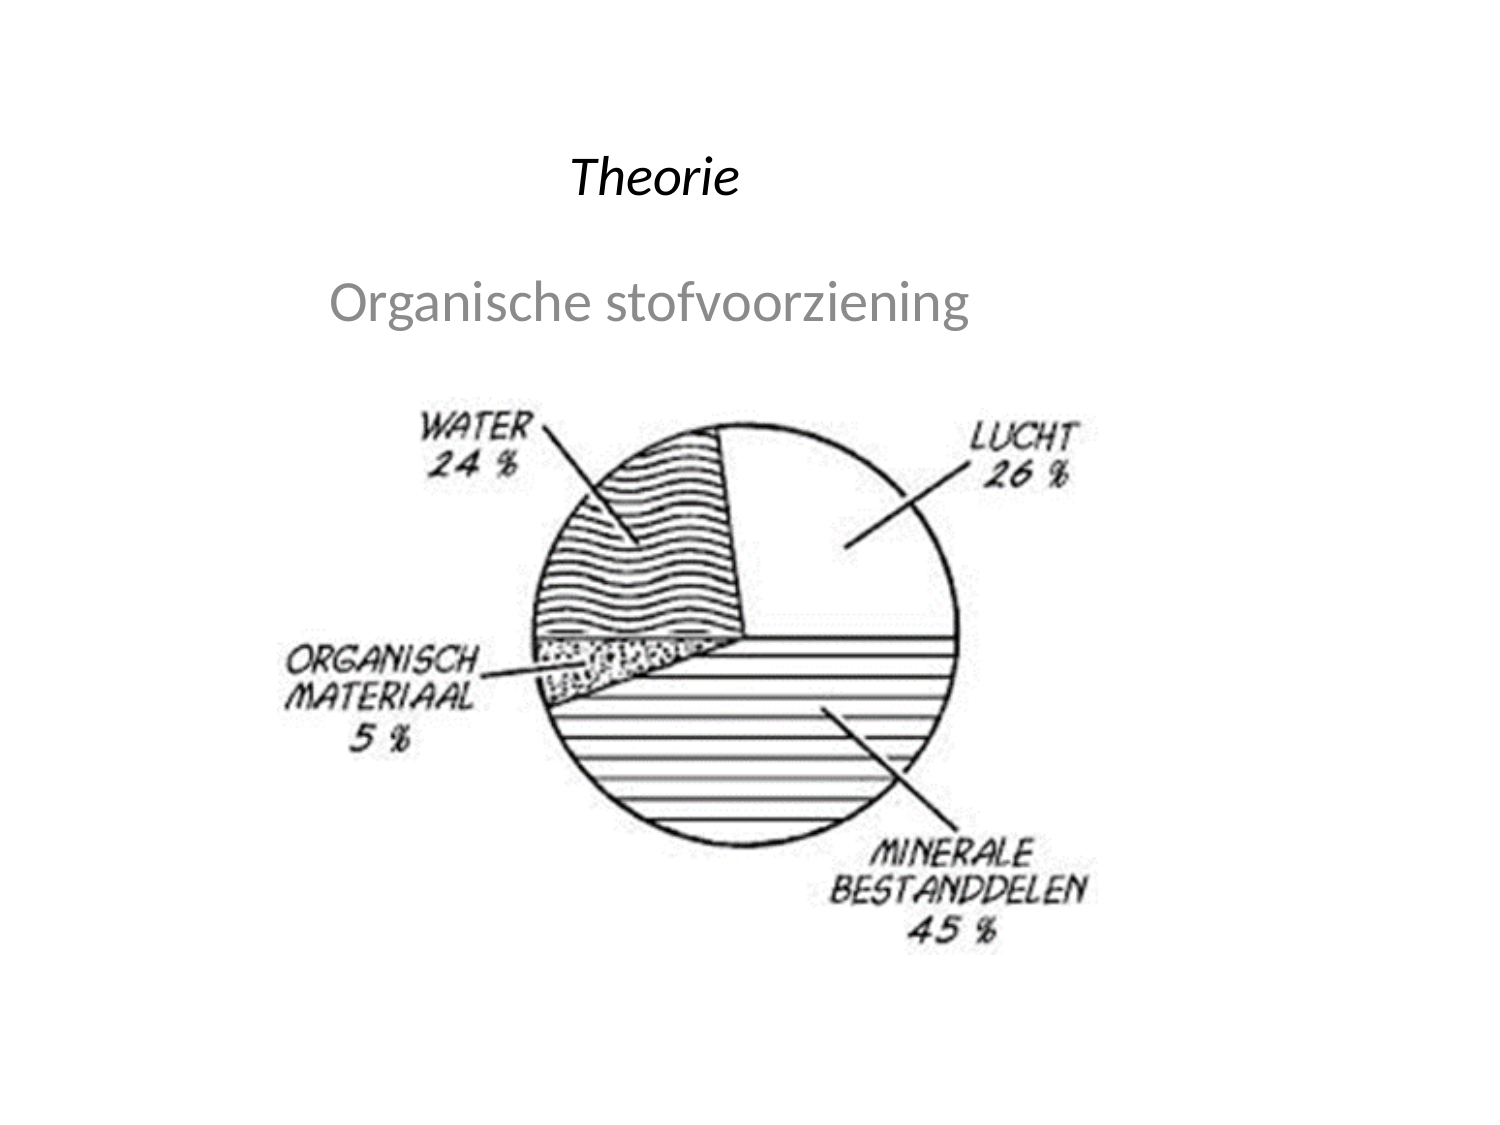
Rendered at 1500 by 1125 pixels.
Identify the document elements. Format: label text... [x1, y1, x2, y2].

subtitle Organische stofvoorziening [64, 255, 1235, 882]
title Theorie [112, 101, 1199, 244]
picture [277, 396, 1103, 955]
